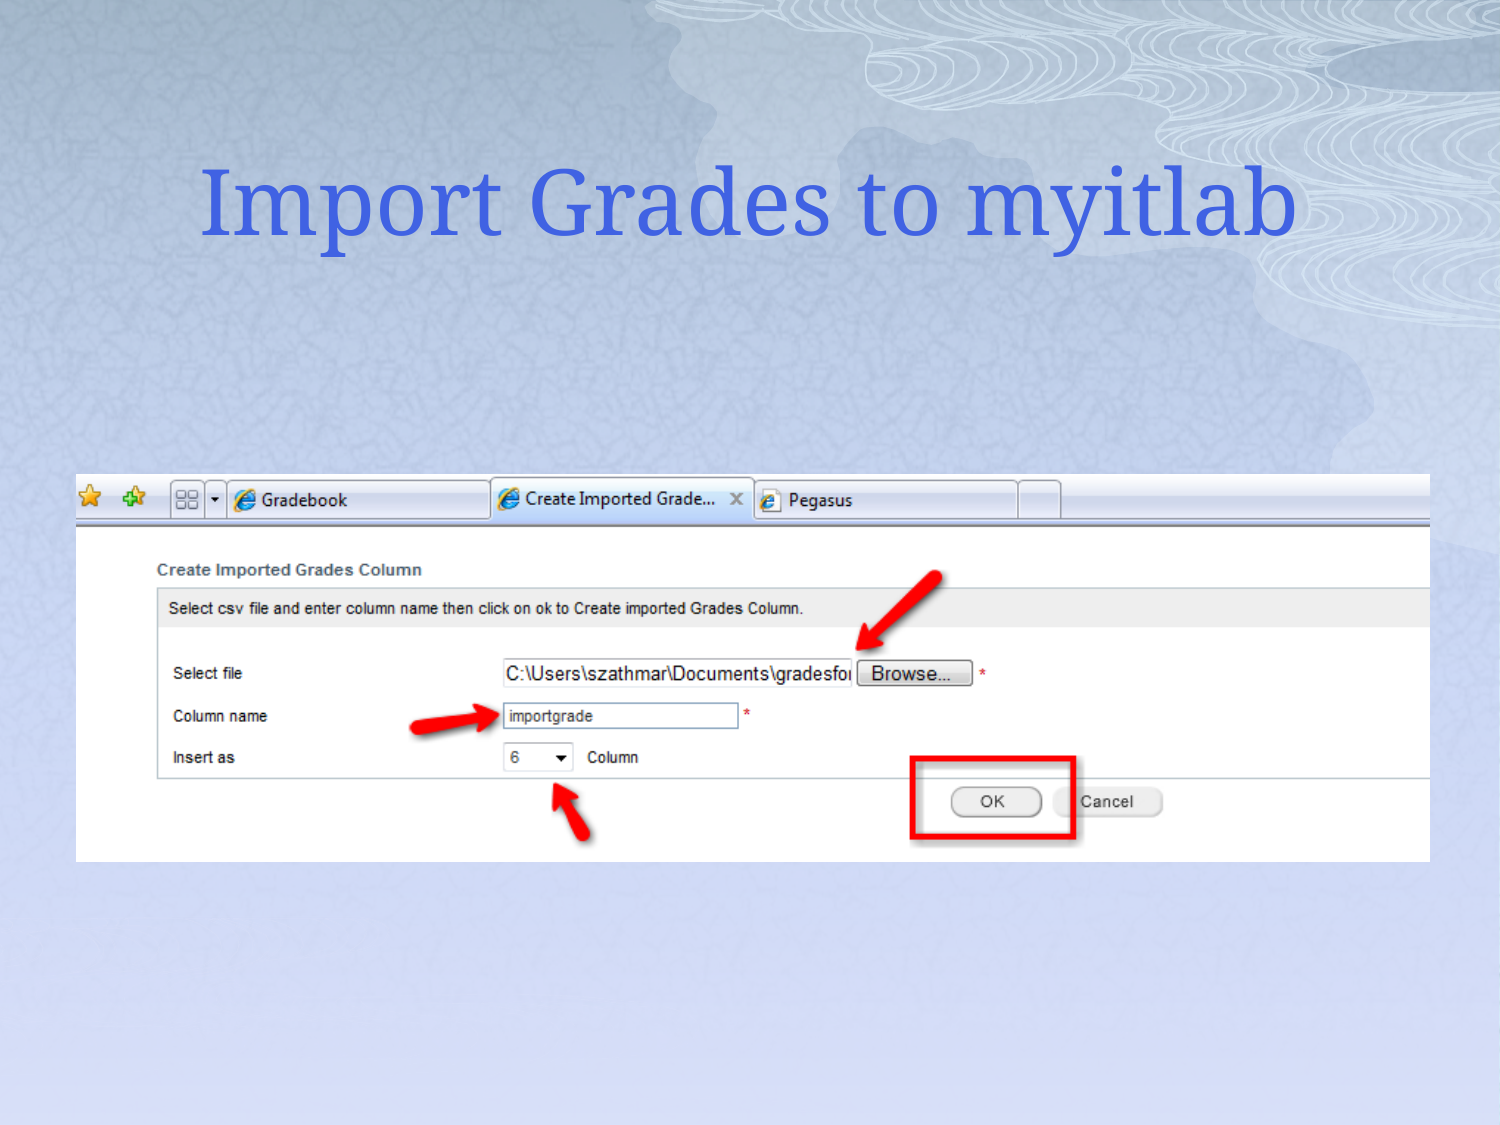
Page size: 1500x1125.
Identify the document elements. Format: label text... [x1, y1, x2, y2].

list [76, 474, 1430, 862]
title Import Grades to myitlab [75, 105, 1425, 293]
